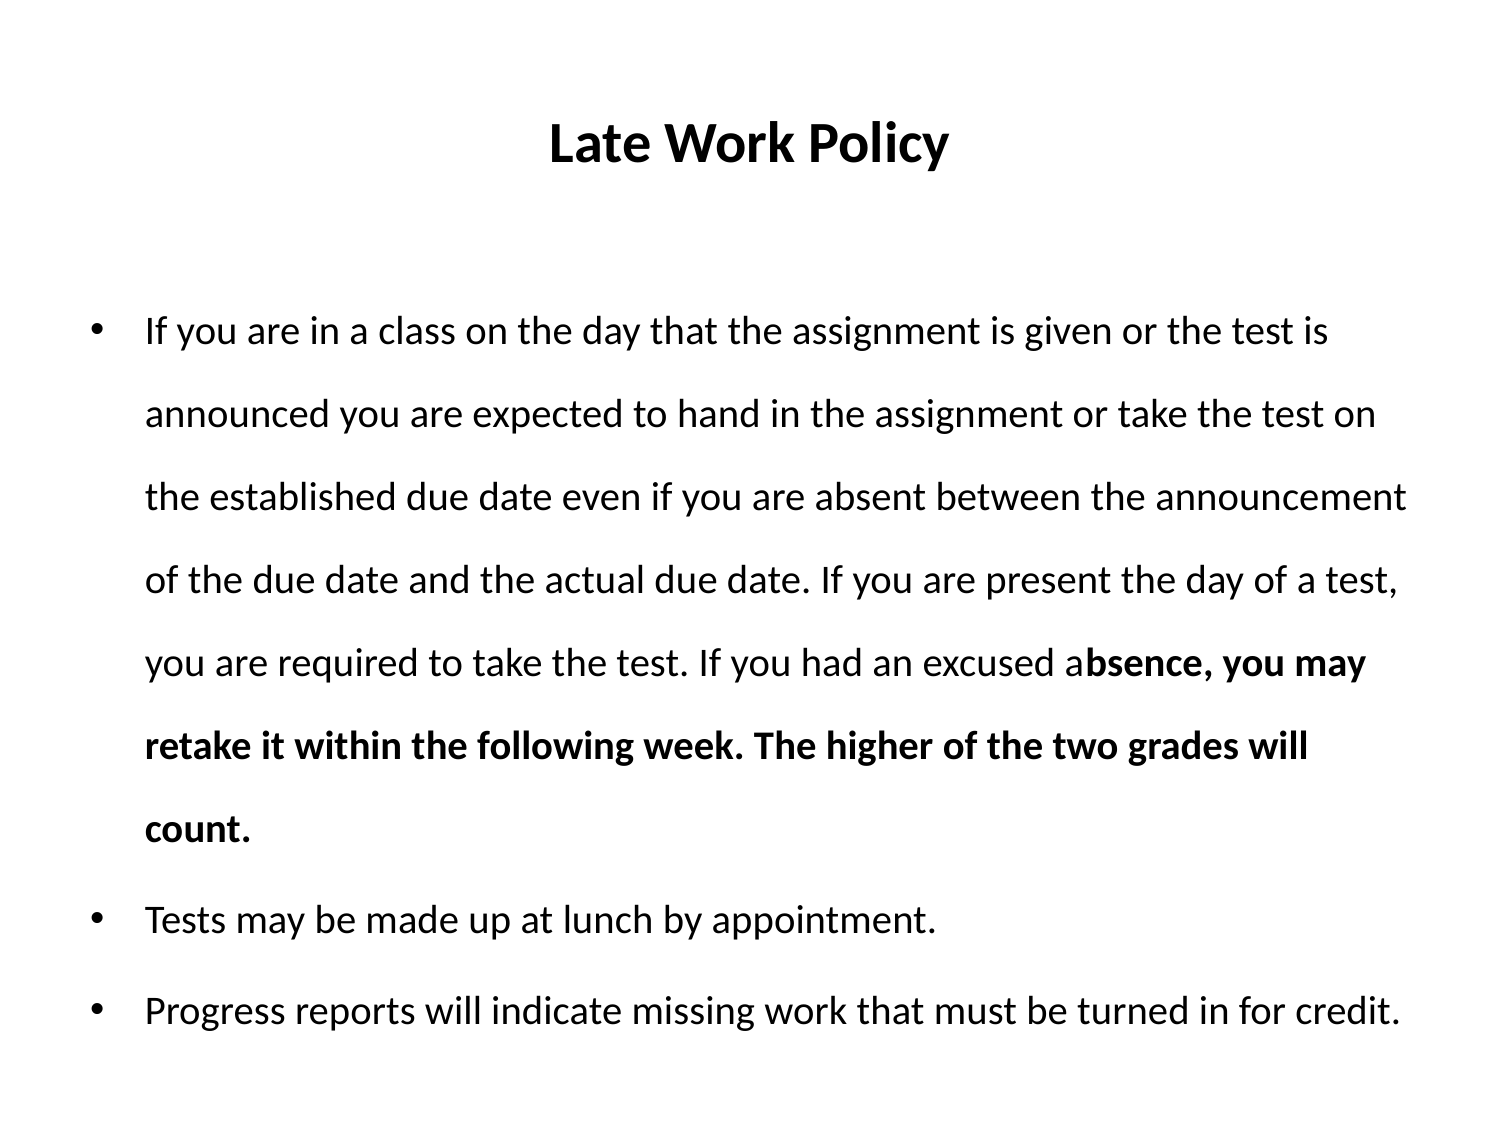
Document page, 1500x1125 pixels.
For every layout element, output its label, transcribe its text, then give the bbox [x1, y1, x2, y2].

title Late Work Policy [75, 45, 1425, 233]
list If you are in a class on the day that the assignment is given or the test is announced you are expected to hand in the assignment or take the test on the established due date even if you are absent between the announcement of the due date and the actual due date. If you are present the day of a test, you are required to take the test. If you had an excused absence, you may retake it within the following week. The higher of the two grades will count. Tests may be made up at lunch by appointment. Progress reports will indicate missing work that must be turned in for credit. [75, 262, 1425, 1100]
